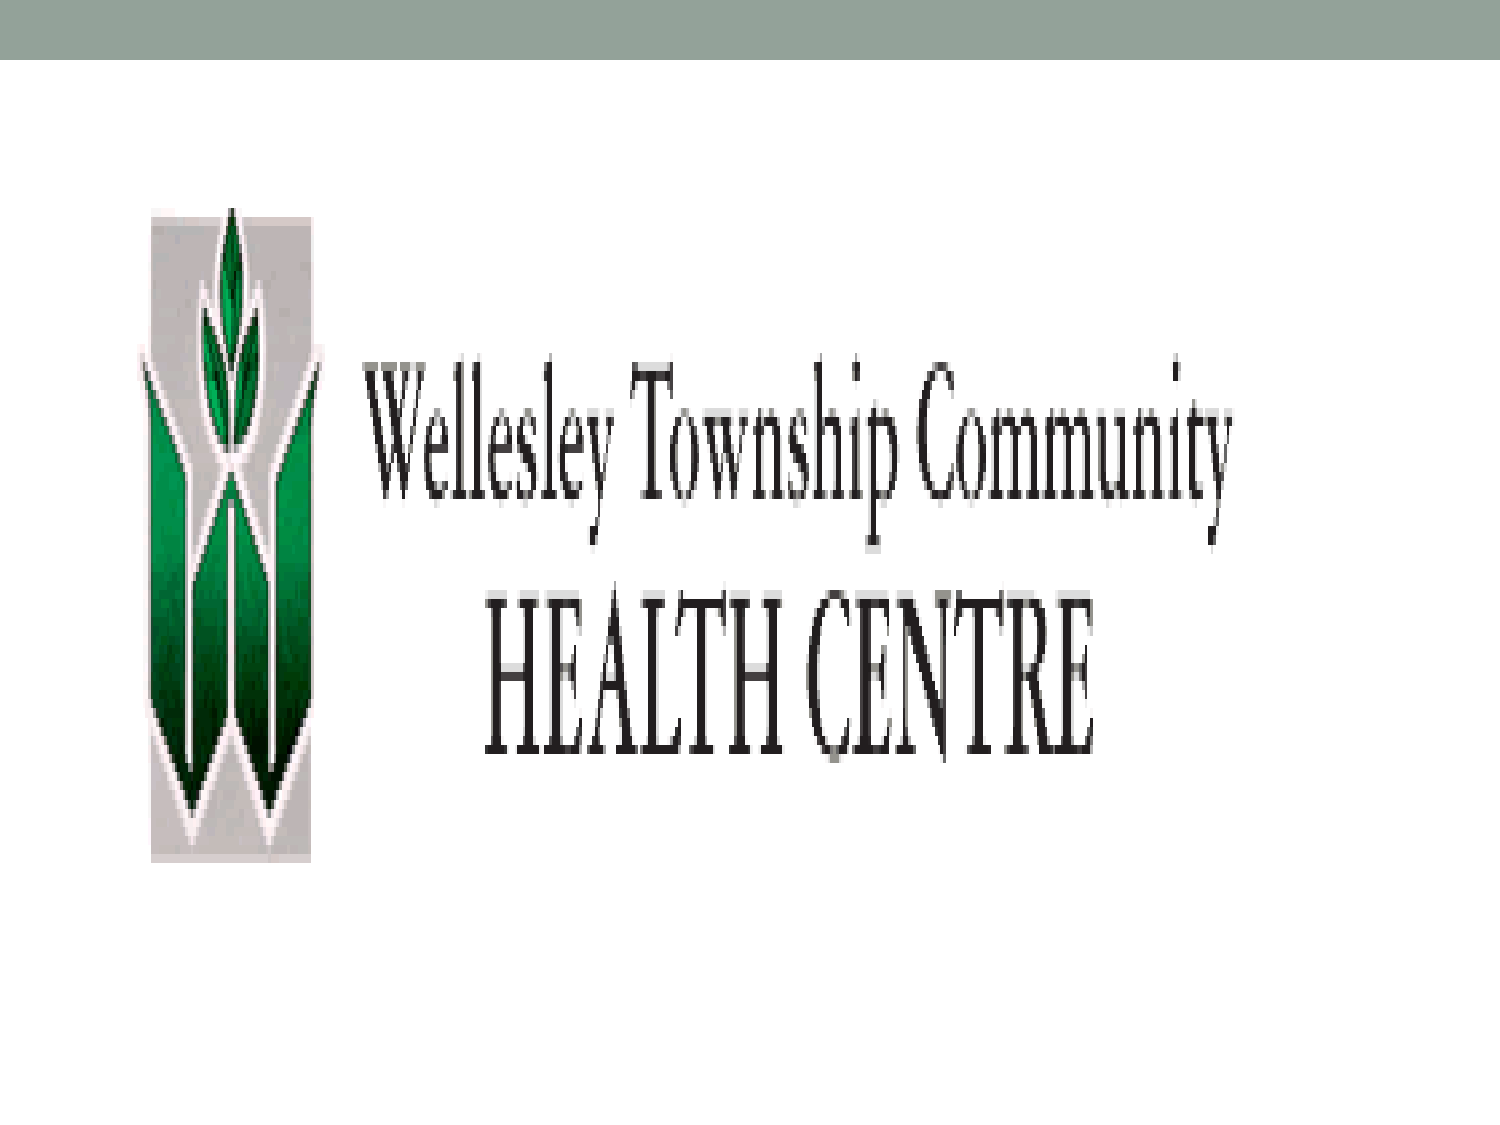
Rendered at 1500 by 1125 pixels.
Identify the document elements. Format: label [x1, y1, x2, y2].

picture [135, 207, 1270, 882]
